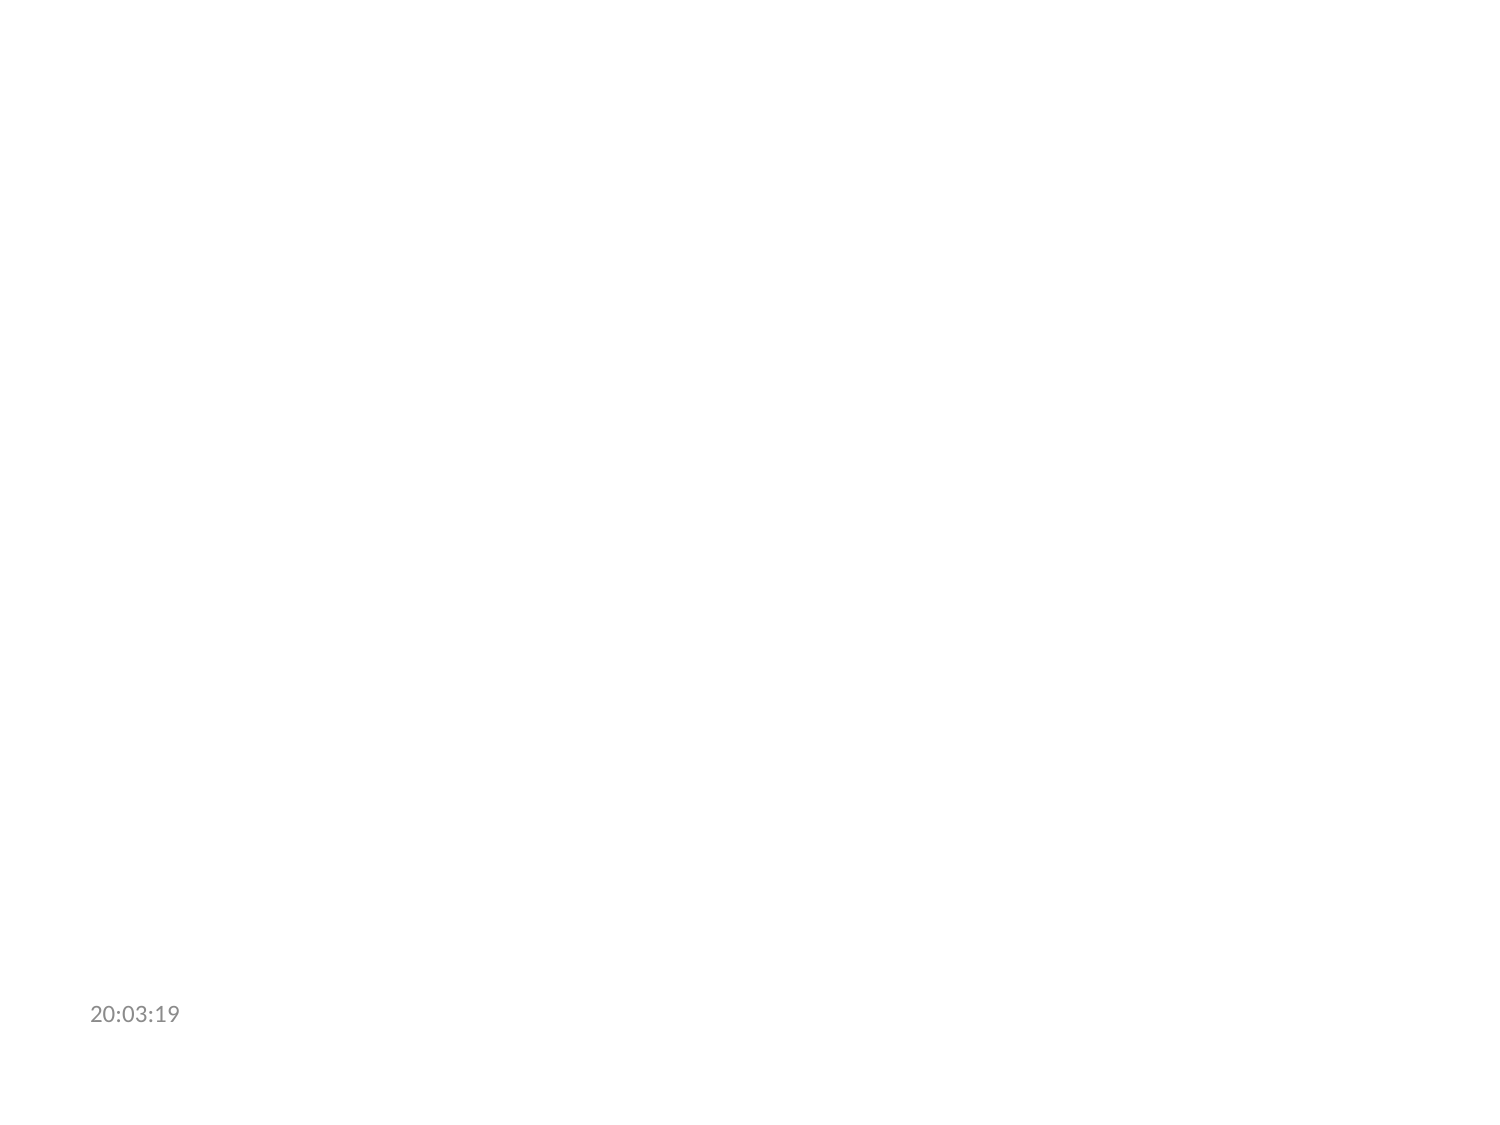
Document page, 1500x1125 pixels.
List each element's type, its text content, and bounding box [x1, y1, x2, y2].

text_box 15:35:09 [75, 982, 425, 1043]
